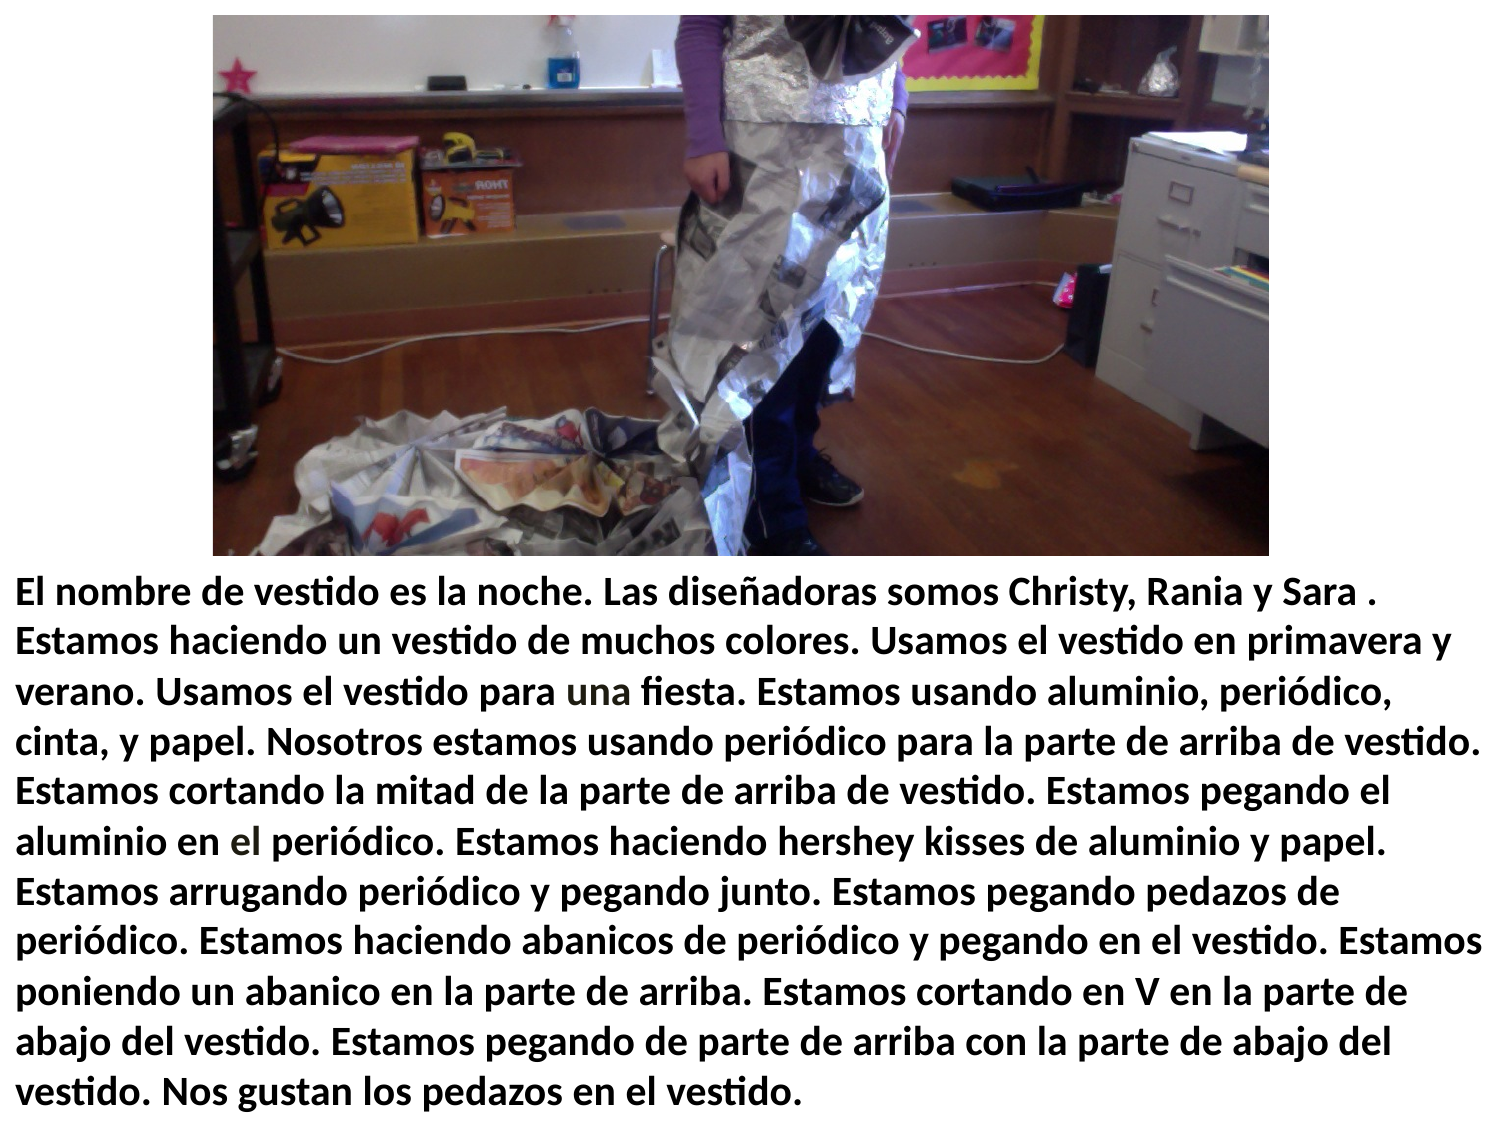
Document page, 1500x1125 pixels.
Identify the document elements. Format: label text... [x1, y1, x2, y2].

list El nombre de vestido es la noche. Las diseñadoras somos Christy, Rania y Sara . Estamos haciendo un vestido de muchos colores. Usamos el vestido en primavera y verano. Usamos el vestido para una fiesta. Estamos usando aluminio, periódico, cinta, y papel. Nosotros estamos usando periódico para la parte de arriba de vestido. Estamos cortando la mitad de la parte de arriba de vestido. Estamos pegando el aluminio en el periódico. Estamos haciendo hershey kisses de aluminio y papel. Estamos arrugando periódico y pegando junto. Estamos pegando pedazos de periódico. Estamos haciendo abanicos de periódico y pegando en el vestido. Estamos poniendo un abanico en la parte de arriba. Estamos cortando en V en la parte de abajo del vestido. Estamos pegando de parte de arriba con la parte de abajo del vestido. Nos gustan los pedazos en el vestido. [0, 555, 1500, 1125]
picture [212, 15, 1270, 556]
